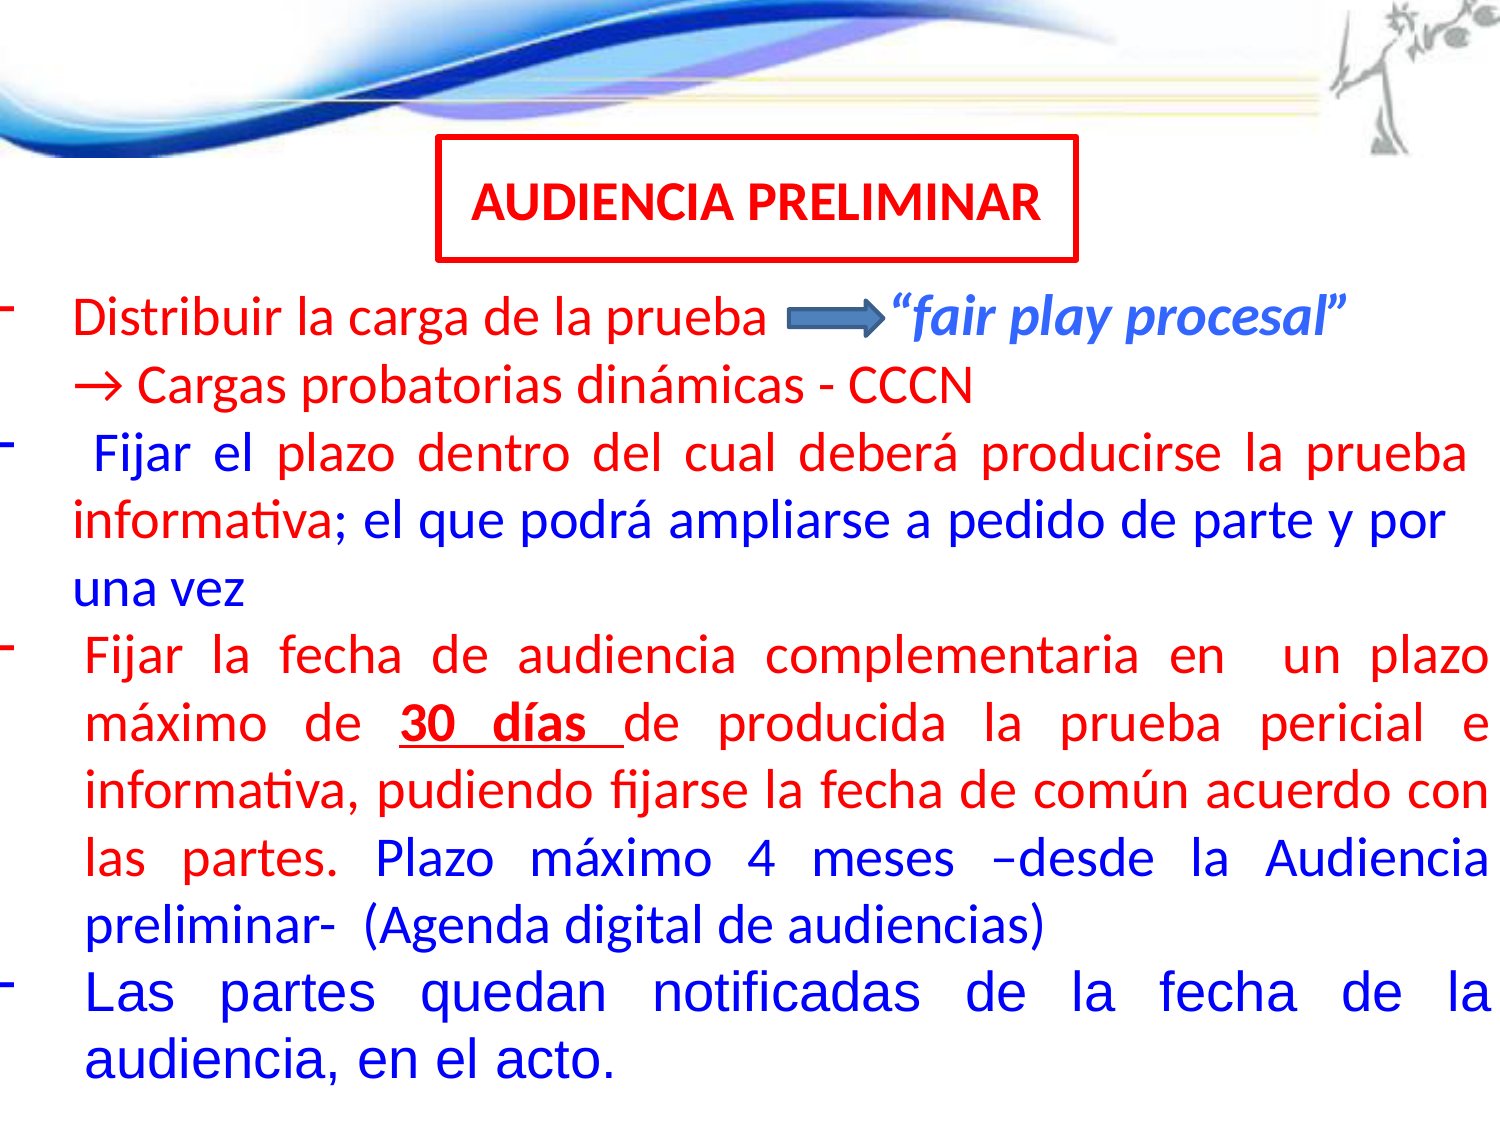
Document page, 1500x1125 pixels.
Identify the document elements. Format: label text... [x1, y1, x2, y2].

text_box [786, 298, 886, 338]
text_box Distribuir la carga de la prueba “fair play procesal” → Cargas probatorias dinámicas - CCCN Fijar el plazo dentro del cual deberá producirse la prueba informativa; el que podrá ampliarse a pedido de parte y por una vez Fijar la fecha de audiencia complementaria en un plazo máximo de 30 días de producida la prueba pericial e informativa, pudiendo fijarse la fecha de común acuerdo con las partes. Plazo máximo 4 meses –desde la Audiencia preliminar- (Agenda digital de audiencias) Las partes quedan notificadas de la fecha de la audiencia, en el acto. [0, 164, 1500, 1098]
picture [0, 0, 1500, 158]
text_box AUDIENCIA PRELIMINAR [436, 165, 1078, 262]
